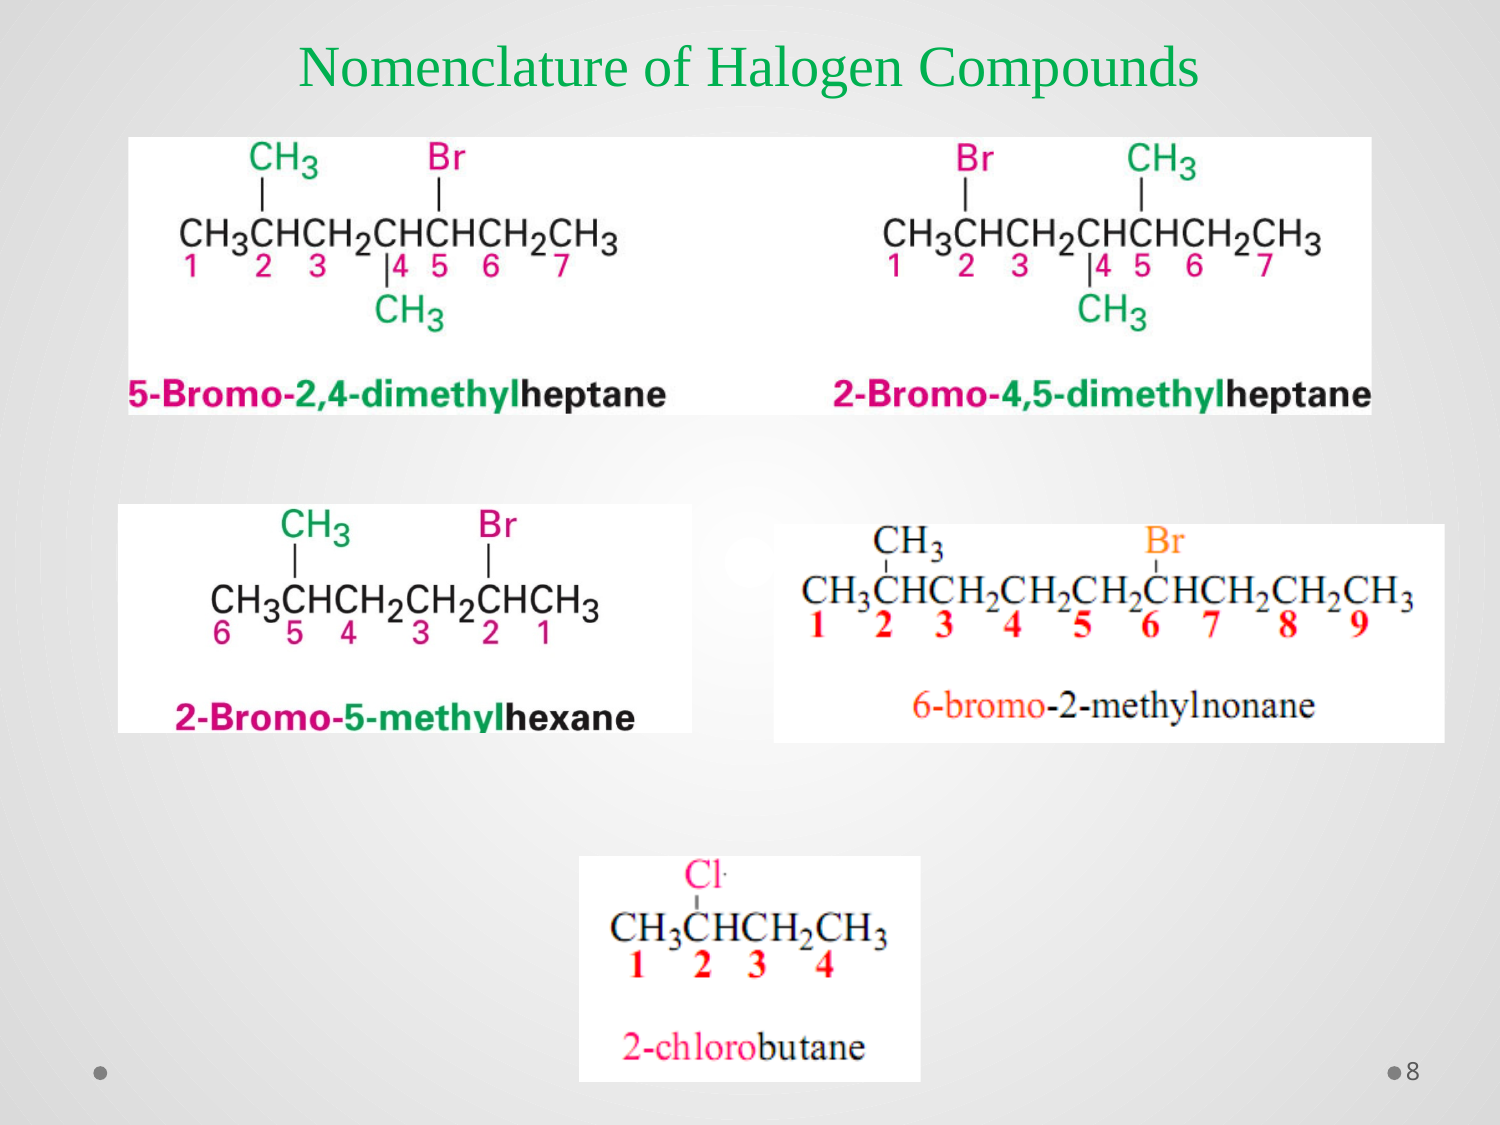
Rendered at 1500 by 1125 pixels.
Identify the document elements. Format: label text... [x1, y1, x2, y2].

slide_number 8 [1401, 1042, 1494, 1103]
picture [117, 504, 693, 734]
picture [773, 523, 1445, 743]
text_box Nomenclature of Halogen Compounds [188, 20, 1311, 106]
picture [127, 136, 1372, 415]
picture [578, 856, 921, 1082]
